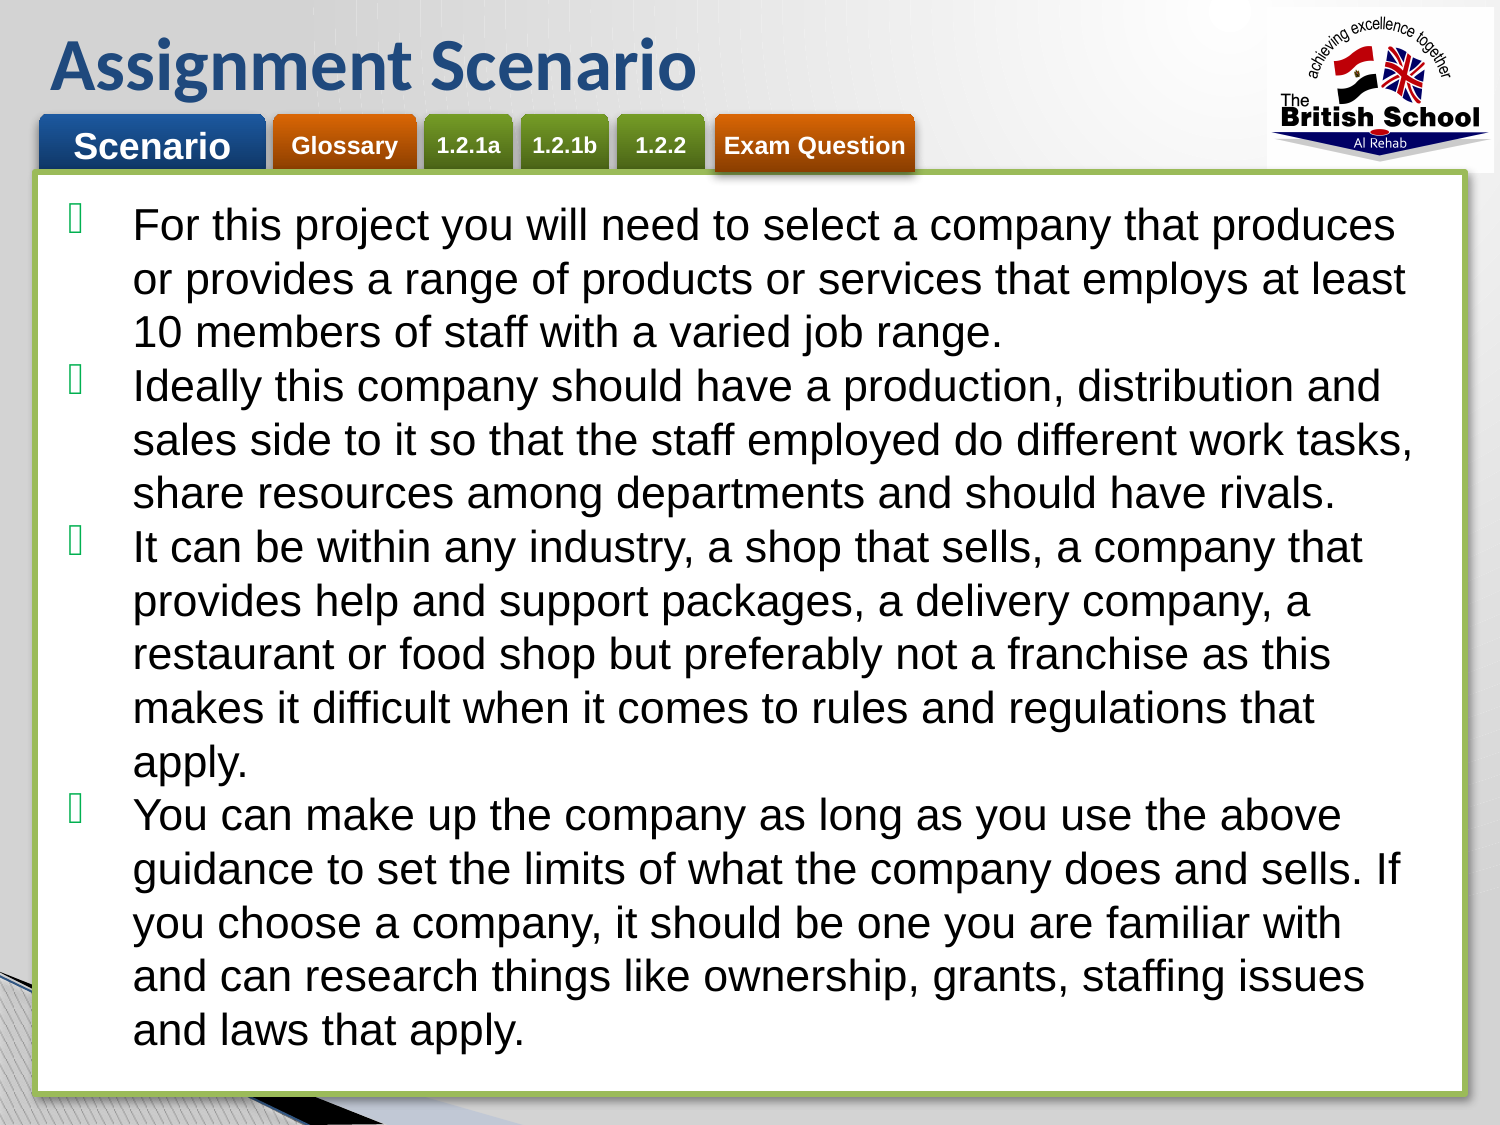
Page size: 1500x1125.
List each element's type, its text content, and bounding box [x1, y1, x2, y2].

picture [1267, 7, 1495, 173]
picture [281, 1114, 303, 1125]
text_box For this project you will need to select a company that produces or provides a range of products or services that employs at least 10 members of staff with a varied job range. Ideally this company should have a production, distribution and sales side to it so that the staff employed do different work tasks, share resources among departments and should have rivals. It can be within any industry, a shop that sells, a company that provides help and support packages, a delivery company, a restaurant or food shop but preferably not a franchise as this makes it difficult when it comes to rules and regulations that apply. You can make up the company as long as you use the above guidance to set the limits of what the company does and sells. If you choose a company, it should be one you are familiar with and can research things like ownership, grants, staffing issues and laws that apply. [53, 188, 1447, 1062]
title Assignment Scenario [35, 0, 1247, 122]
